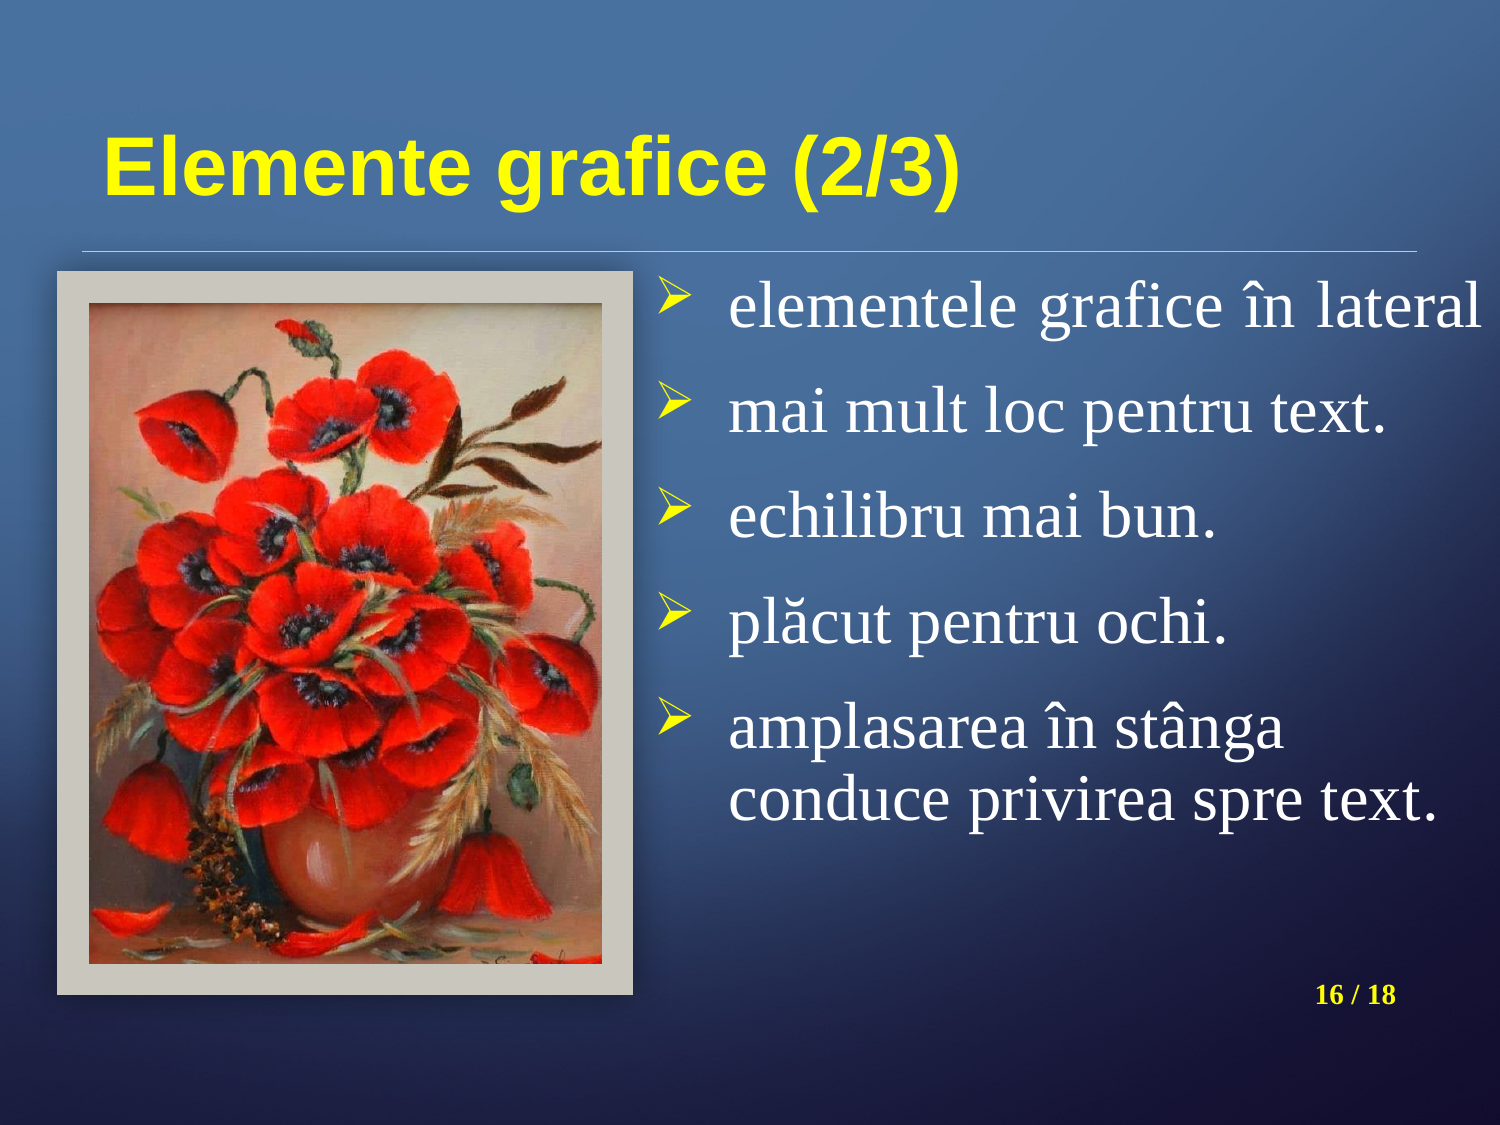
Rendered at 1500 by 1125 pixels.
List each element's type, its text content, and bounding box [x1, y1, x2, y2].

slide_number 16 / 18 [1264, 965, 1447, 1025]
text_box elementele grafice în lateral mai mult loc pentru text. echilibru mai bun. plăcut pentru ochi. amplasarea în stânga conduce privirea spre text. [649, 262, 1500, 842]
picture [0, 0, 1500, 1125]
title Elemente grafice (2/3) [87, 85, 1307, 250]
